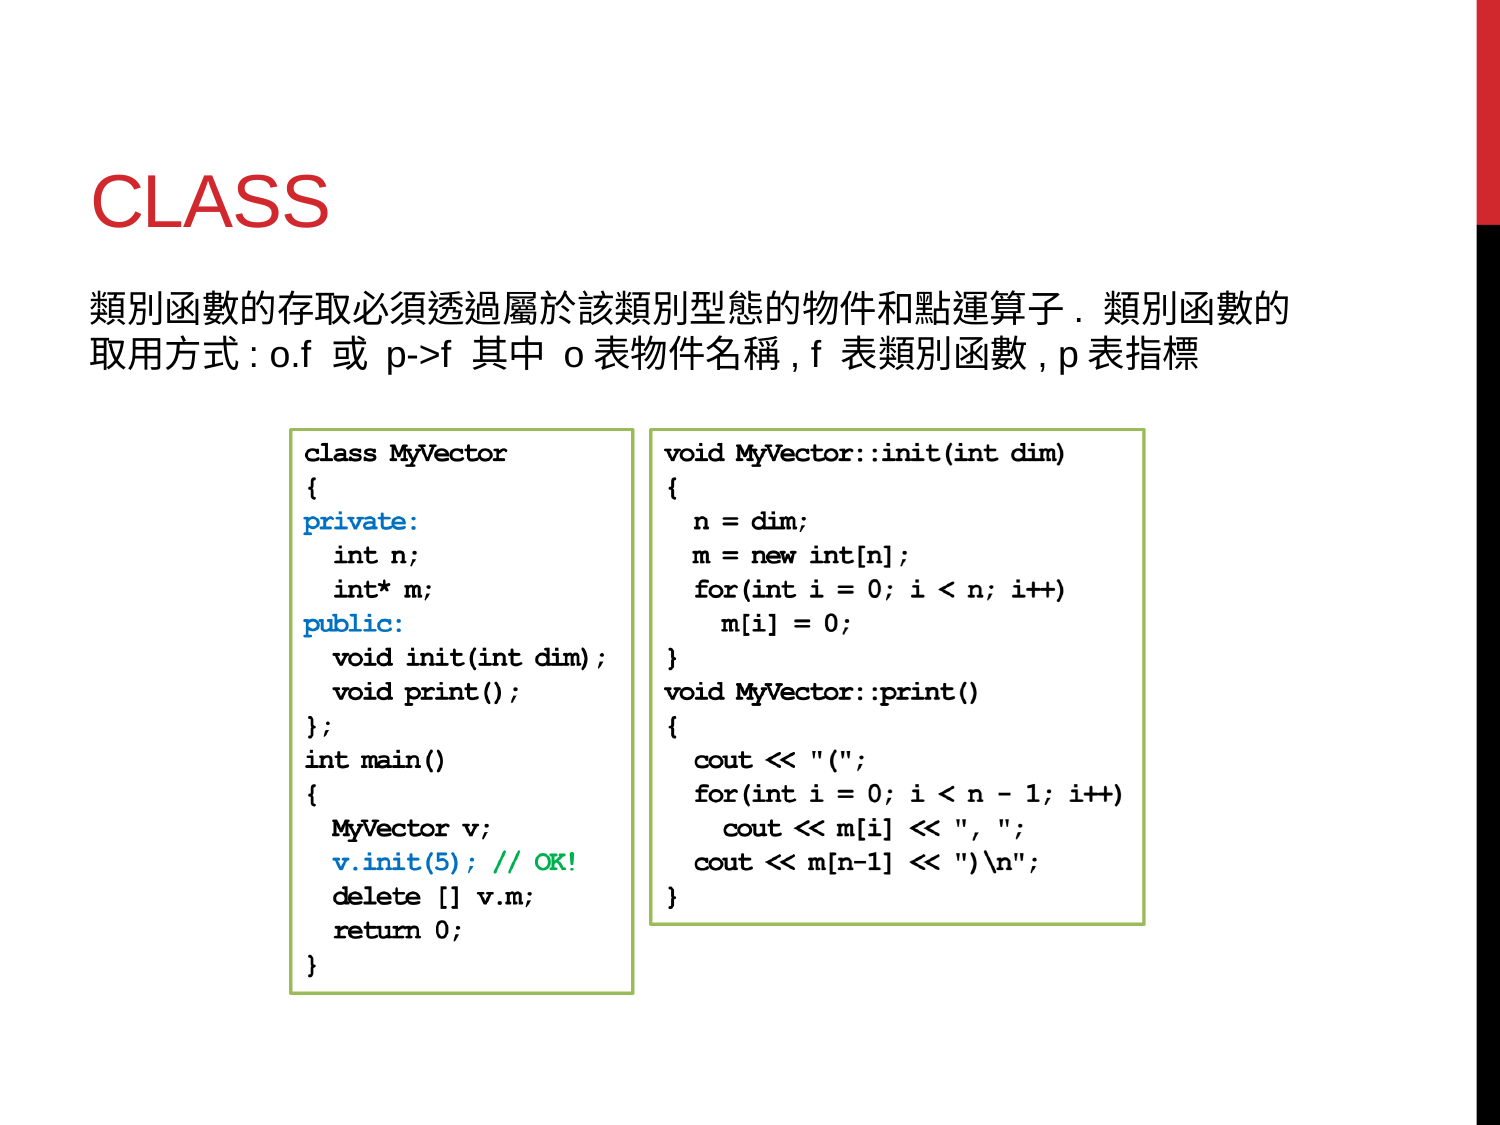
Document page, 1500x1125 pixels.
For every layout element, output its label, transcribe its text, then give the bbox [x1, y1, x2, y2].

text_box 類別函數的存取必須透過屬於該類別型態的物件和點運算子. 類別函數的取用方式: o.f 或 p->f 其中 o表物件名稱, f 表類別函數, p表指標 [75, 278, 1314, 383]
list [269, 418, 1158, 1047]
title CLASS [75, 25, 1025, 250]
